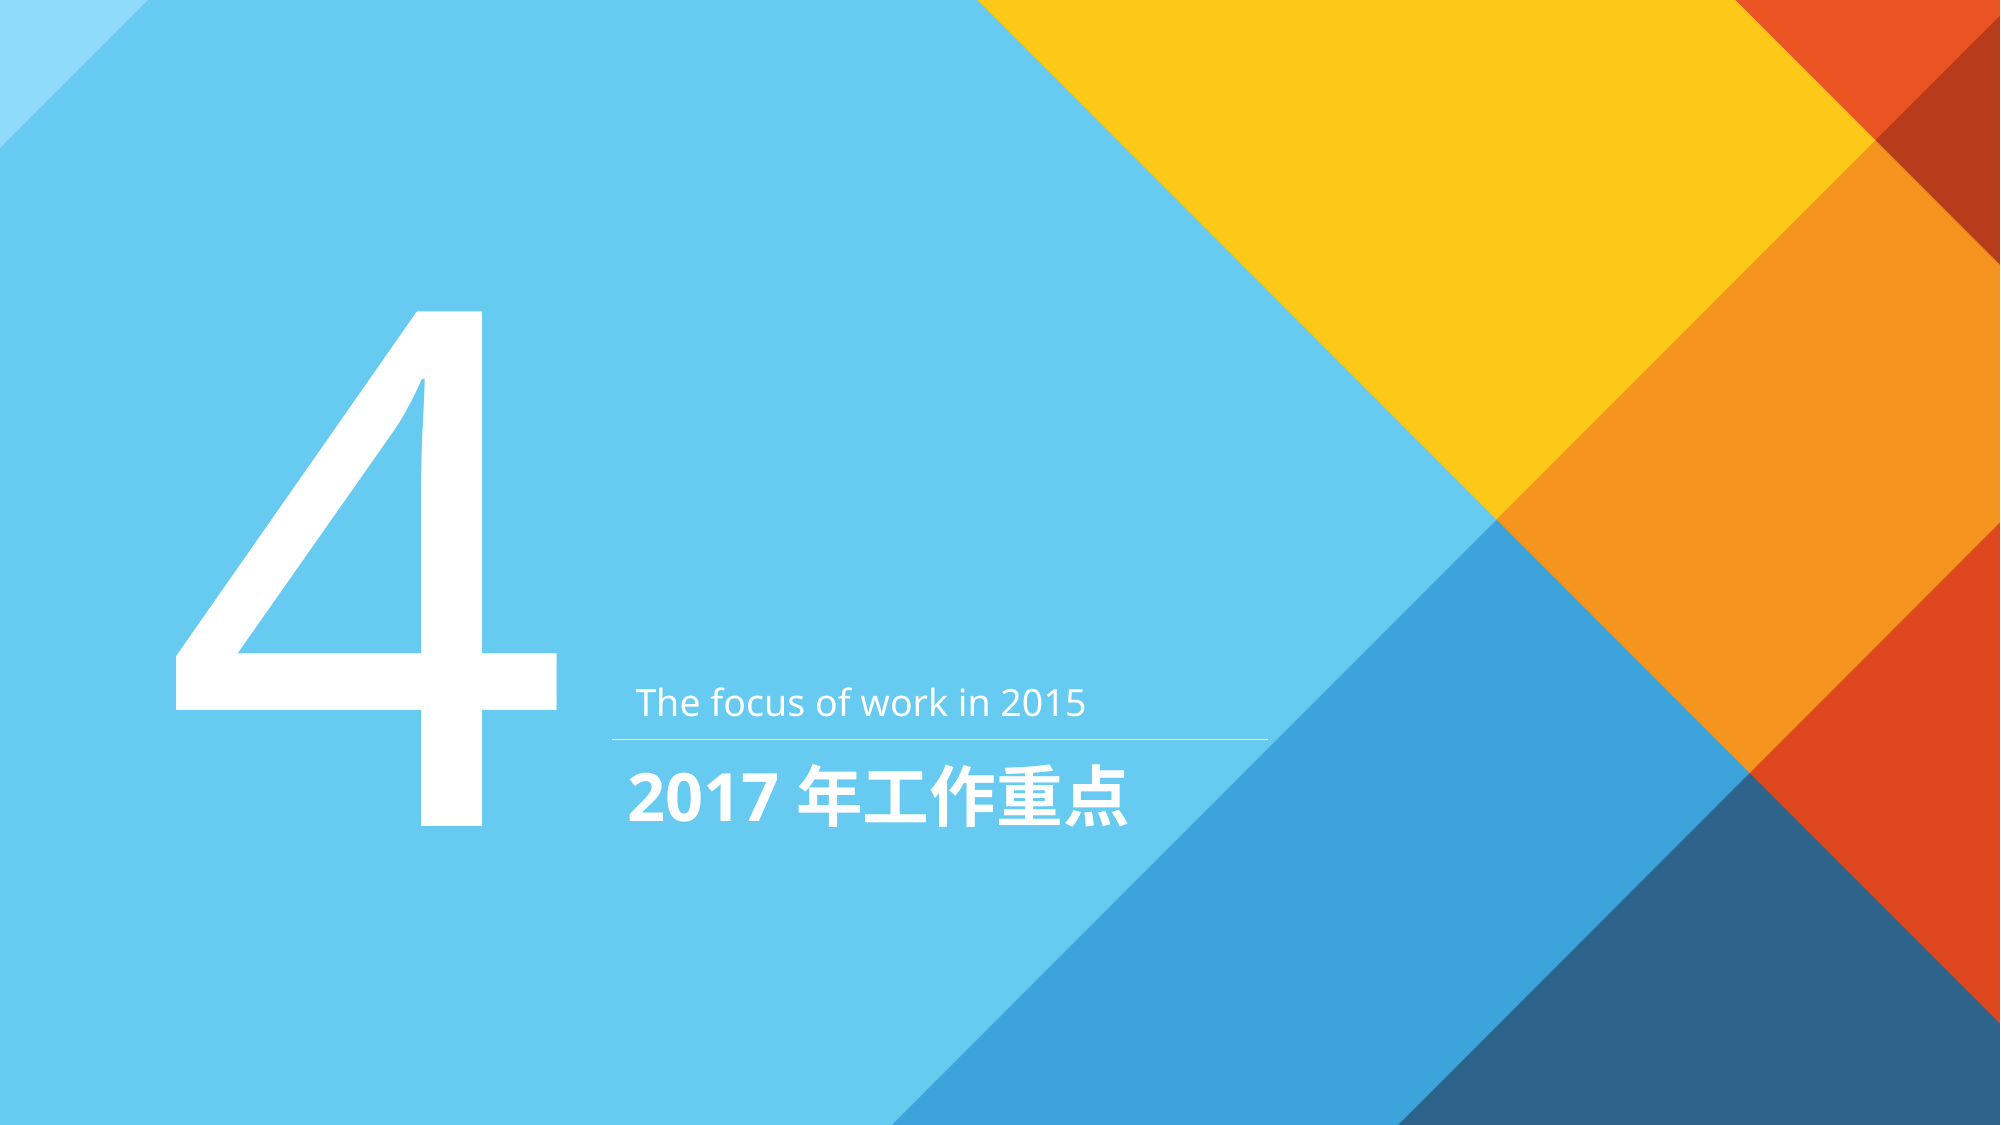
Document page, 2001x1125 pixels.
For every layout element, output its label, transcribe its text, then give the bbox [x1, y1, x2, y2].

text_box 4 [146, 102, 587, 978]
text_box 2017年工作重点 [612, 747, 1145, 842]
text_box The focus of work in 2015 [620, 671, 1102, 732]
picture [0, 0, 2000, 1125]
